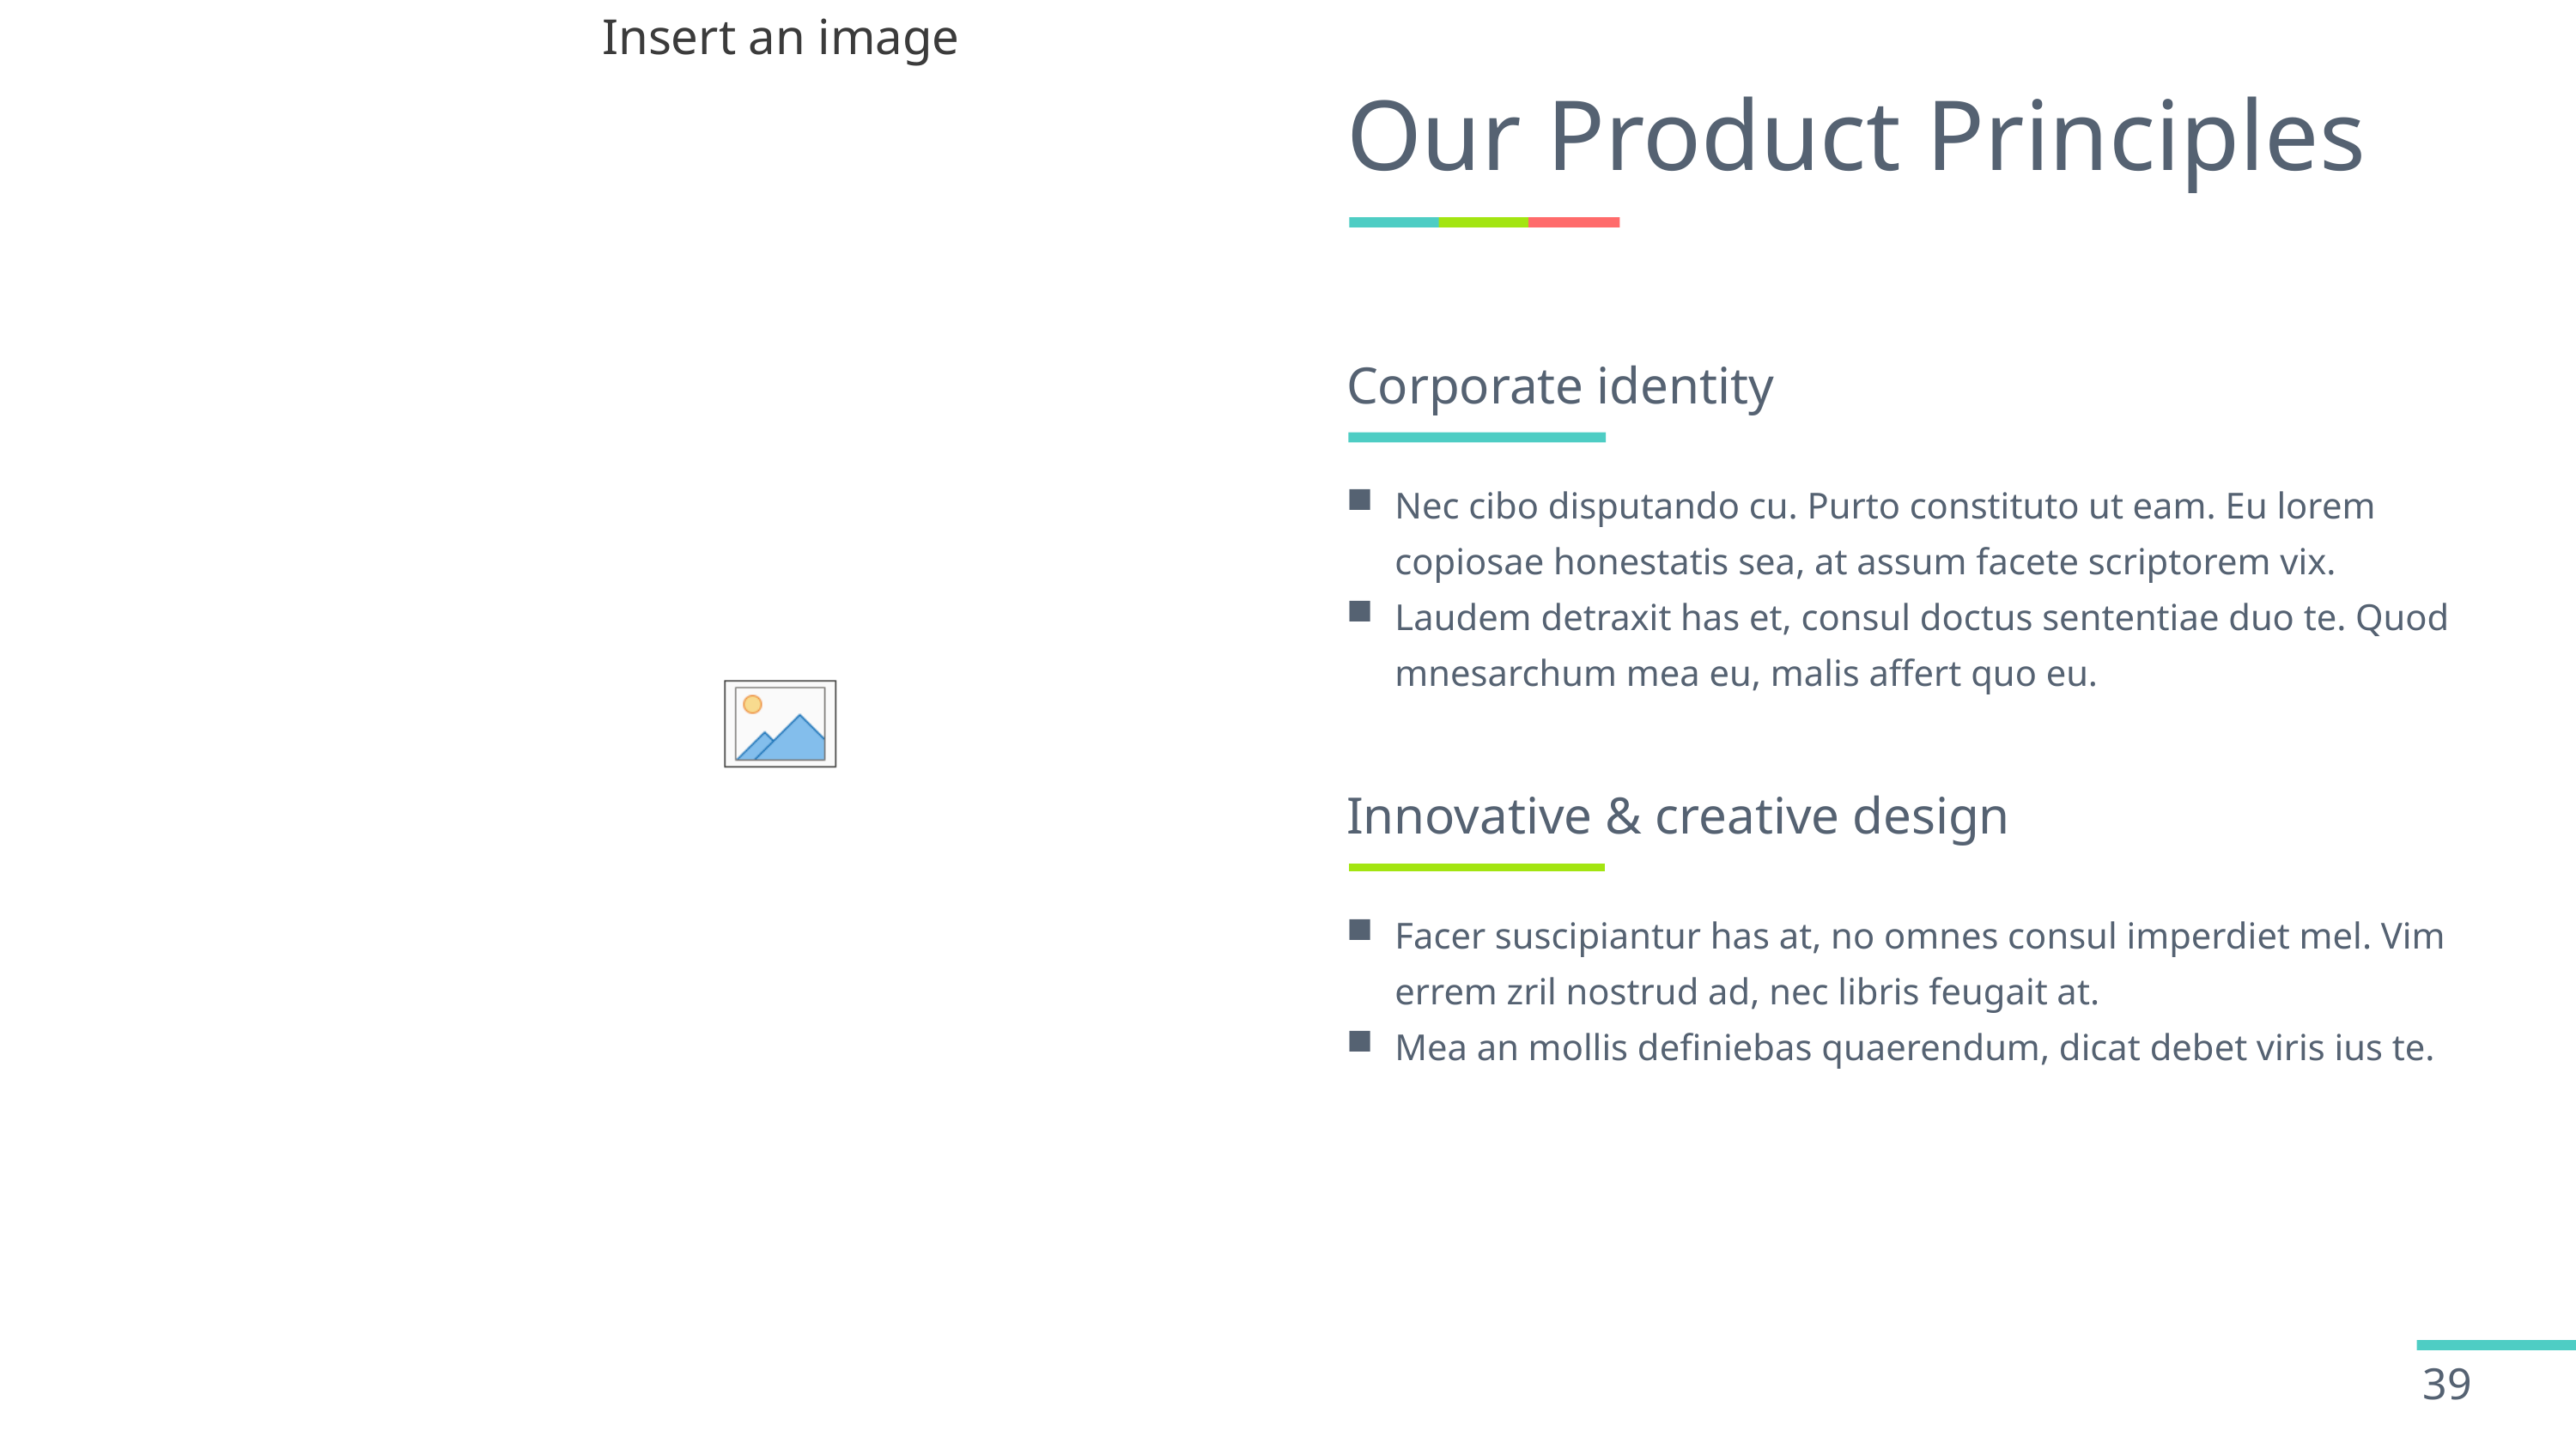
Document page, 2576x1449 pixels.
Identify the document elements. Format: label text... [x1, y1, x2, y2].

title Our Product Principles [1562, 49, 2512, 230]
list Facer suscipiantur has at, no omnes consul imperdiet mel. Vim errem zril nostrud ad, nec libris feugait at. Mea an mollis definiebas quaerendum, dicat debet viris ius te. [1562, 894, 2512, 1137]
list Corporate identity [1562, 331, 2512, 437]
list Innovative & creative design [1562, 761, 2512, 867]
list Nec cibo disputando cu. Purto constituto ut eam. Eu lorem copiosae honestatis sea, at assum facete scriptorem vix. Laudem detraxit has et, consul doctus sententiae duo te. Quod mnesarchum mea eu, malis affert quo eu. [1562, 464, 2512, 706]
picture [0, 0, 1562, 1449]
slide_number 39 [2409, 1351, 2576, 1421]
